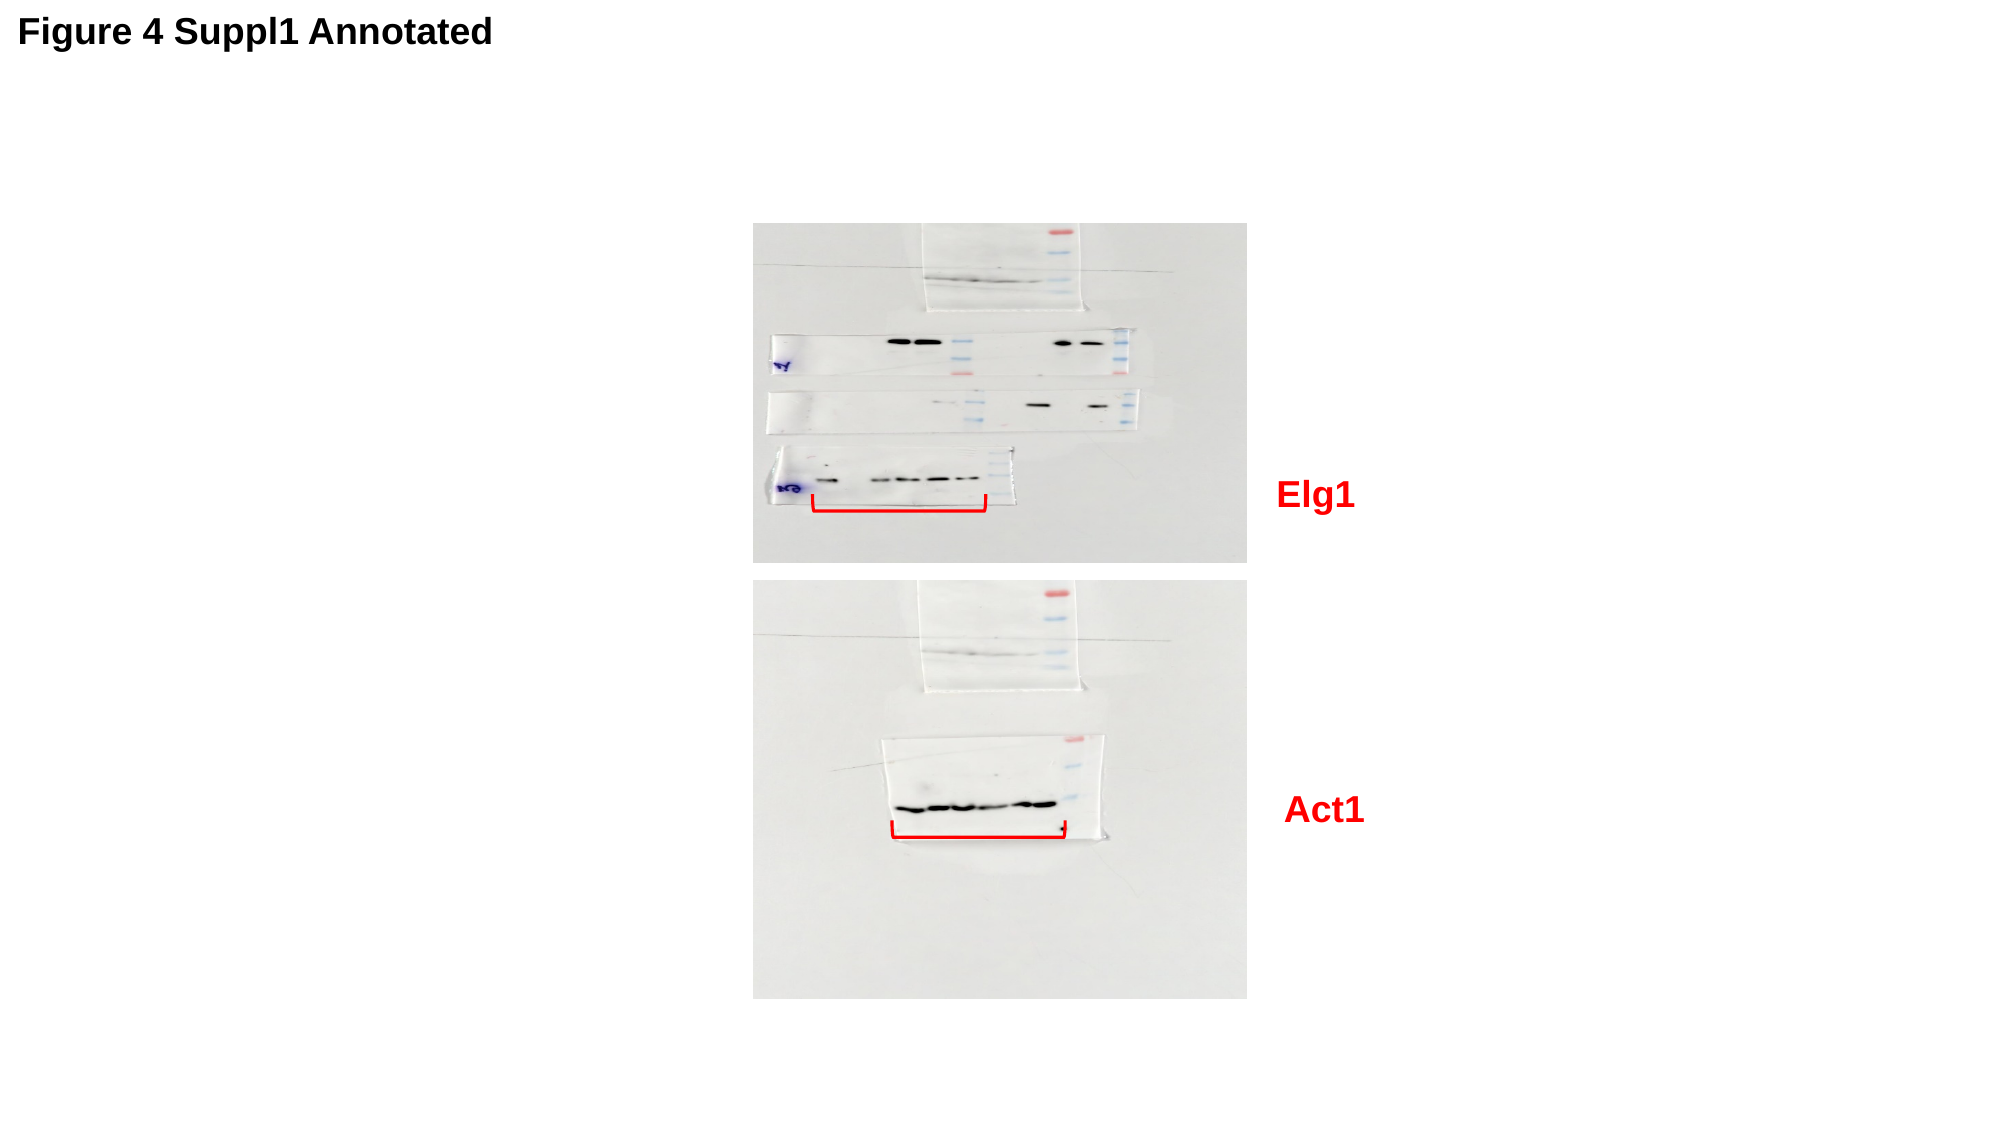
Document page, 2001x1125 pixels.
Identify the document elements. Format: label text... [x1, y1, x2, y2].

text_box Act1 [1252, 777, 1380, 838]
text_box Figure 4 Suppl1 Annotated [0, 0, 512, 60]
picture [753, 580, 1247, 999]
text_box Elg1 [1247, 462, 1371, 523]
picture [753, 223, 1247, 563]
